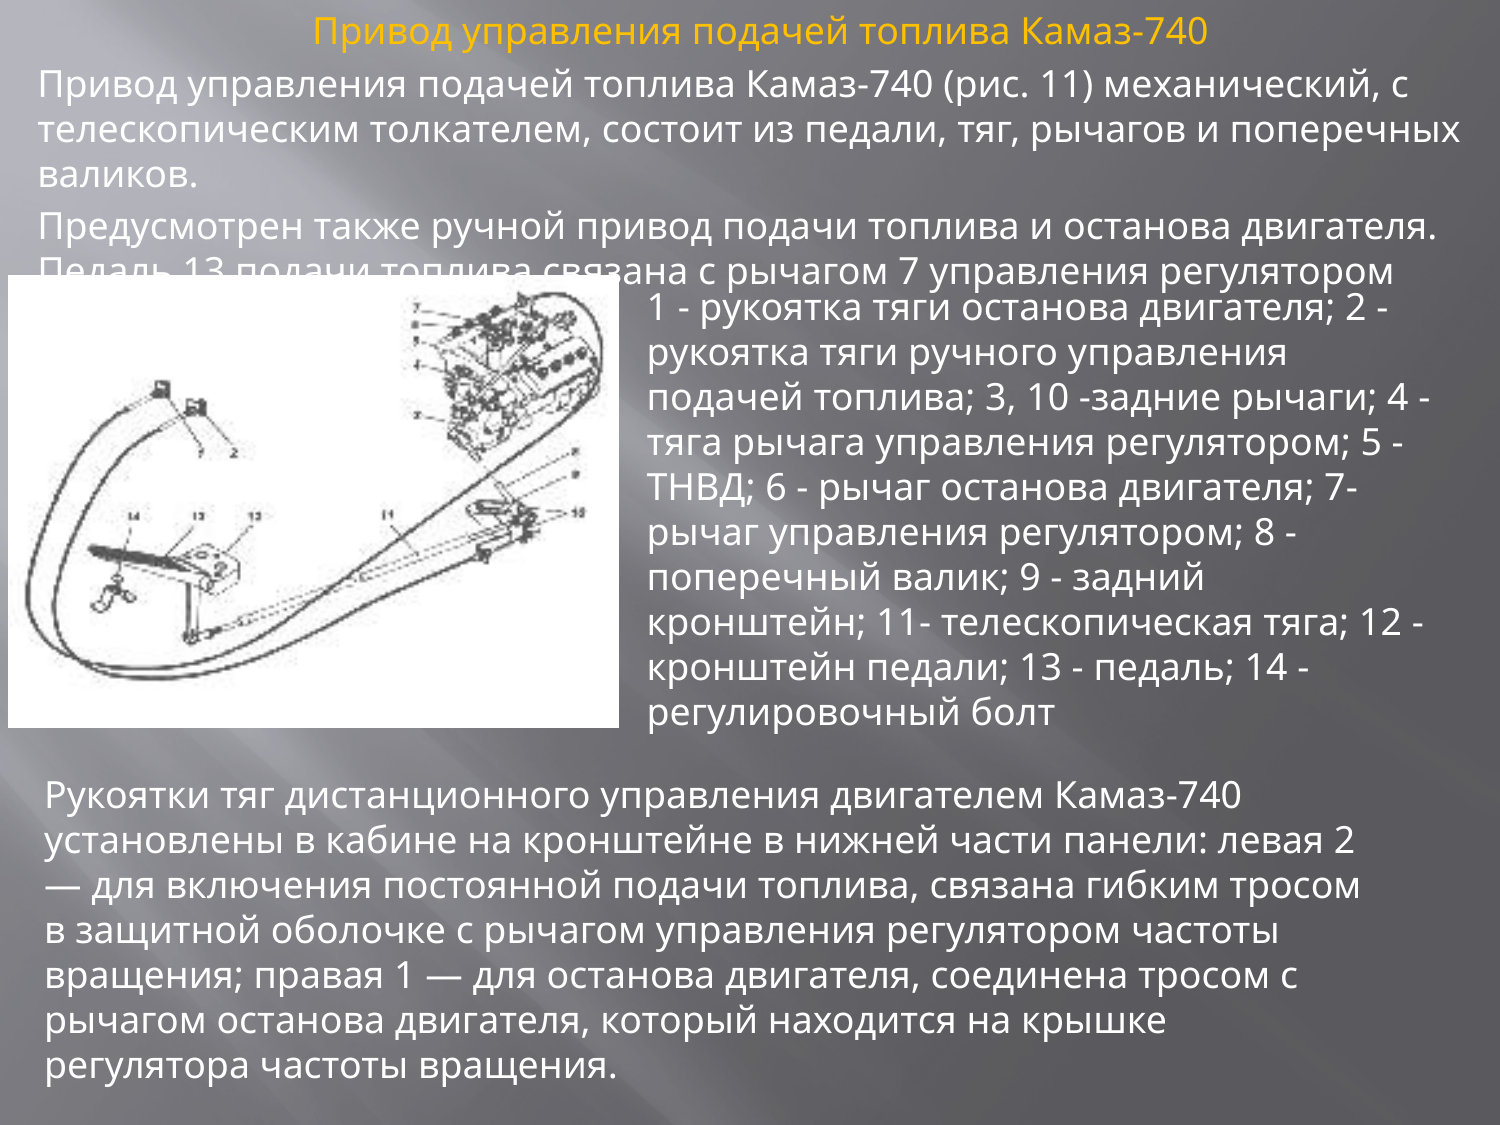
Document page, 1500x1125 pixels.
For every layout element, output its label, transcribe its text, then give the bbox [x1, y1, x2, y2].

text_box 1 - рукоятка тяги останова двигателя; 2 - рукоятка тяги ручного управления подачей топлива; 3, 10 -задние рычаги; 4 - тяга рычага управления регулятором; 5 - ТНВД; 6 - рычаг останова двигателя; 7-рычаг управления регулятором; 8 - поперечный валик; 9 - задний кронштейн; 11- телескопическая тяга; 12 - кронштейн педали; 13 - педаль; 14 - регулировочный болт [631, 275, 1447, 741]
picture [8, 275, 619, 729]
text_box Рукоятки тяг дистанционного управления двигателем Камаз-740 установлены в кабине на кронштейне в нижней части панели: левая 2 — для включения постоянной подачи топлива, связана гибким тросом в защитной оболочке с рычагом управления регулятором частоты вращения; правая 1 — для останова двигателя, соединена тросом с рычагом останова двигателя, который находится на крышке регулятора частоты вращения. [29, 763, 1397, 1093]
list Привод управления подачей топлива Камаз-740 Привод управления подачей топлива Камаз-740 (рис. 11) механический, с телескопическим толкателем, состоит из педали, тяг, рычагов и поперечных валиков. Предусмотрен также ручной привод подачи топлива и останова двигателя. Педаль 13 подачи топлива связана с рычагом 7 управления регулятором частоты вращения. [0, 0, 1499, 1106]
